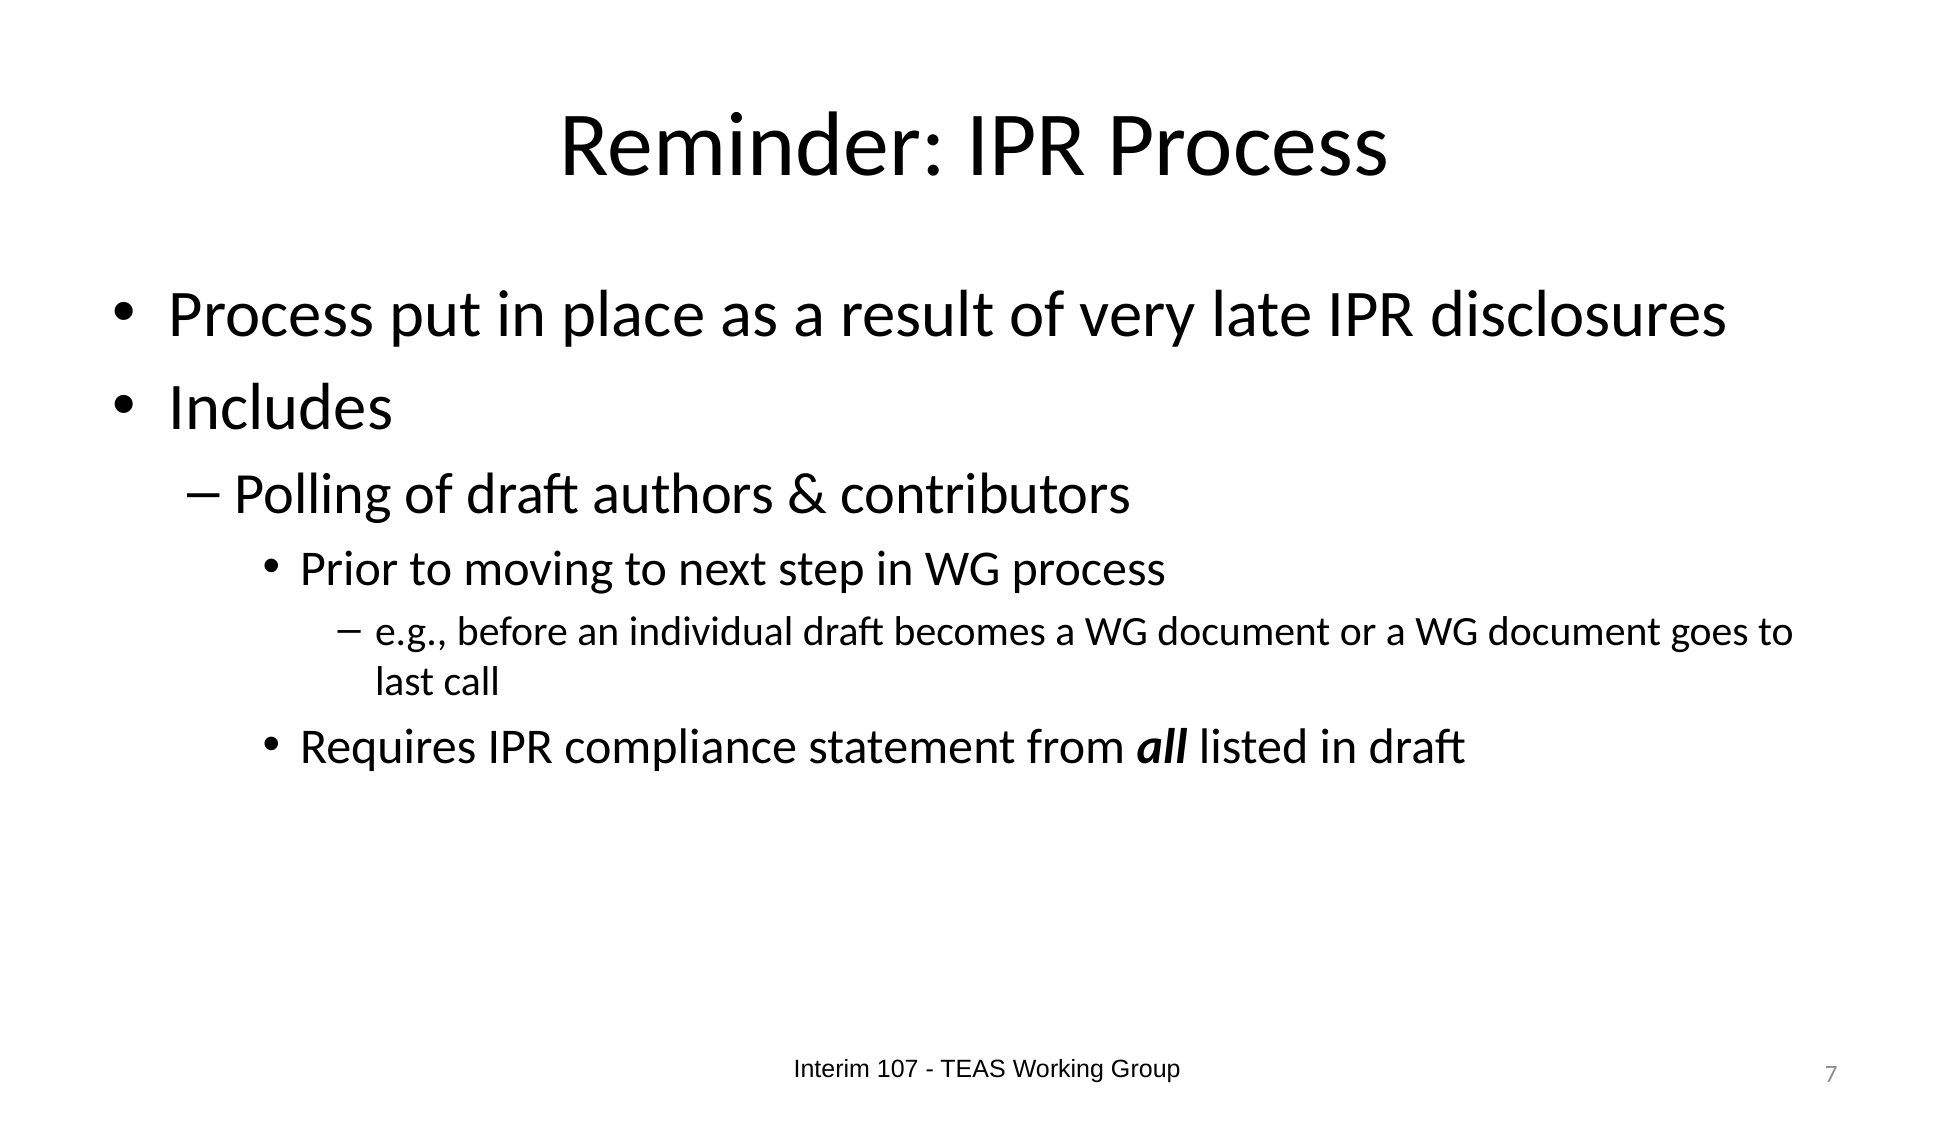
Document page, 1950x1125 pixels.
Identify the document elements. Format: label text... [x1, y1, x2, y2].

title Reminder: IPR Process [97, 45, 1853, 233]
slide_number 7 [1397, 1042, 1853, 1103]
list Process put in place as a result of very late IPR disclosures​ Includes​ Polling of draft authors & contributors ​ Prior to moving to next step in WG process​ e.g., before an individual draft becomes a WG document or a WG document goes to last call​ Requires IPR compliance statement from all listed in draft [97, 262, 1853, 1005]
footer Interim 107 - TEAS Working Group [750, 1037, 1225, 1098]
